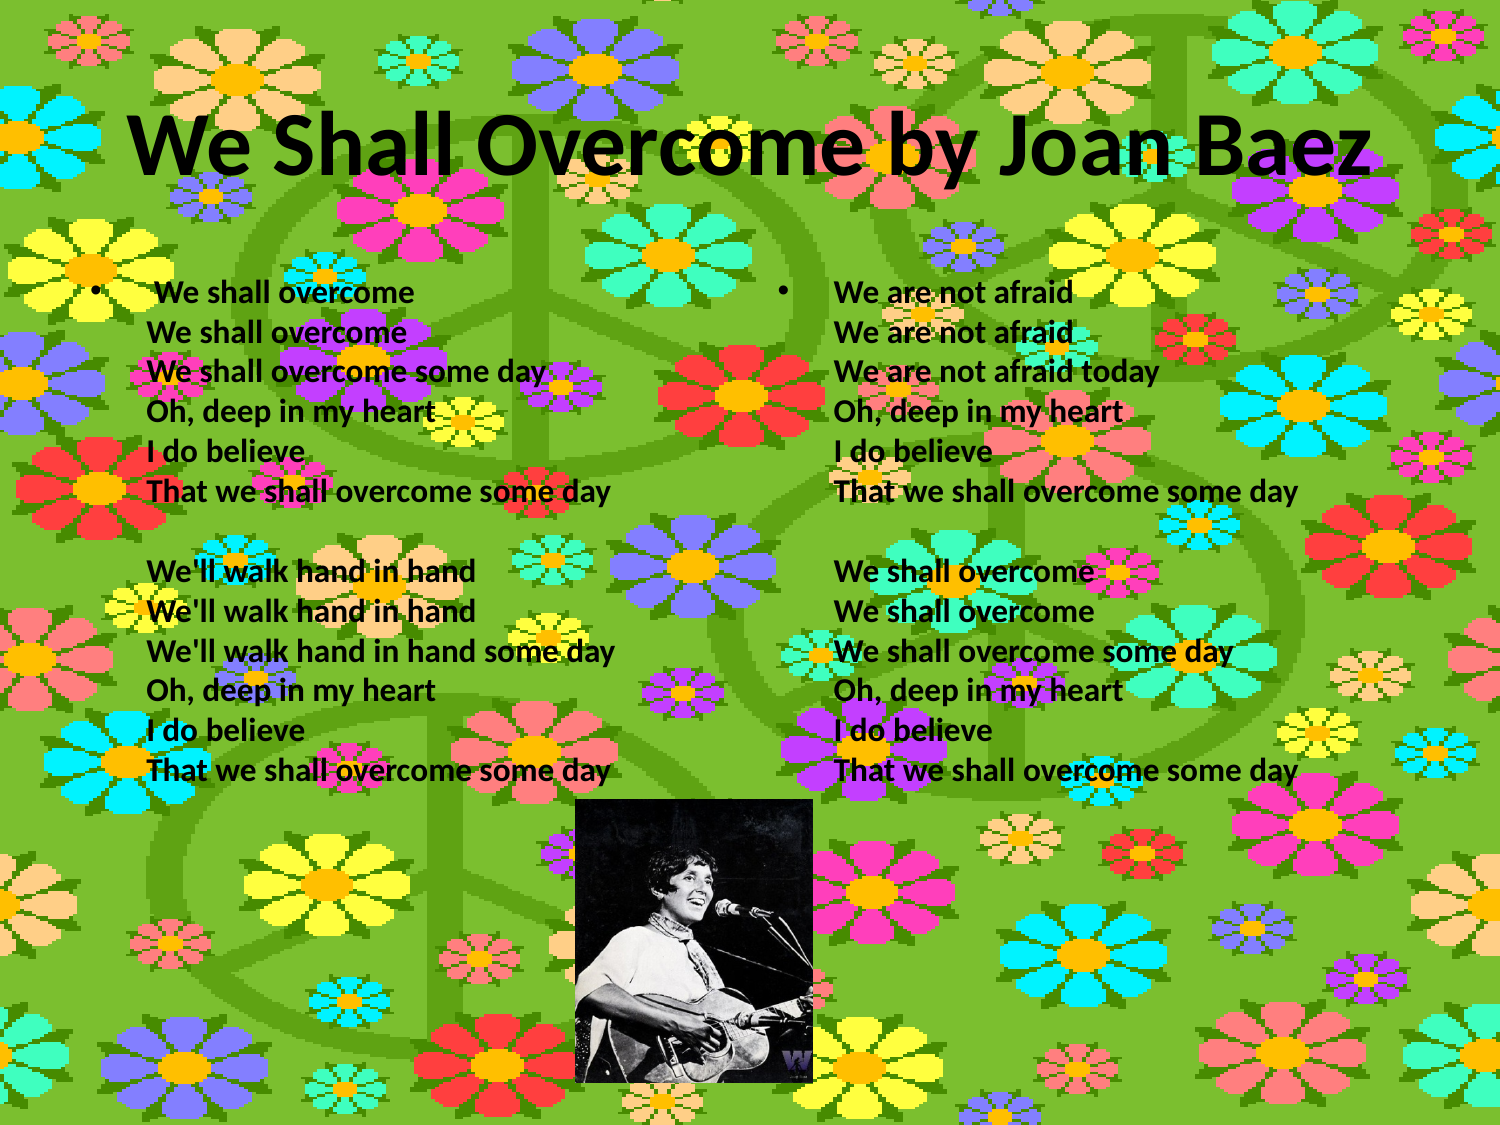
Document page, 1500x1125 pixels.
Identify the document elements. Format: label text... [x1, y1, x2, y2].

list We are not afraid We are not afraid We are not afraid today Oh, deep in my heart I do believe That we shall overcome some day We shall overcome We shall overcome We shall overcome some day Oh, deep in my heart I do believe That we shall overcome some day [762, 262, 1425, 1005]
title We Shall Overcome by Joan Baez [75, 45, 1425, 233]
list We shall overcome We shall overcome We shall overcome some day Oh, deep in my heart I do believe That we shall overcome some day We'll walk hand in hand We'll walk hand in hand We'll walk hand in hand some day Oh, deep in my heart I do believe That we shall overcome some day [75, 262, 738, 1005]
picture [0, 0, 1500, 1125]
